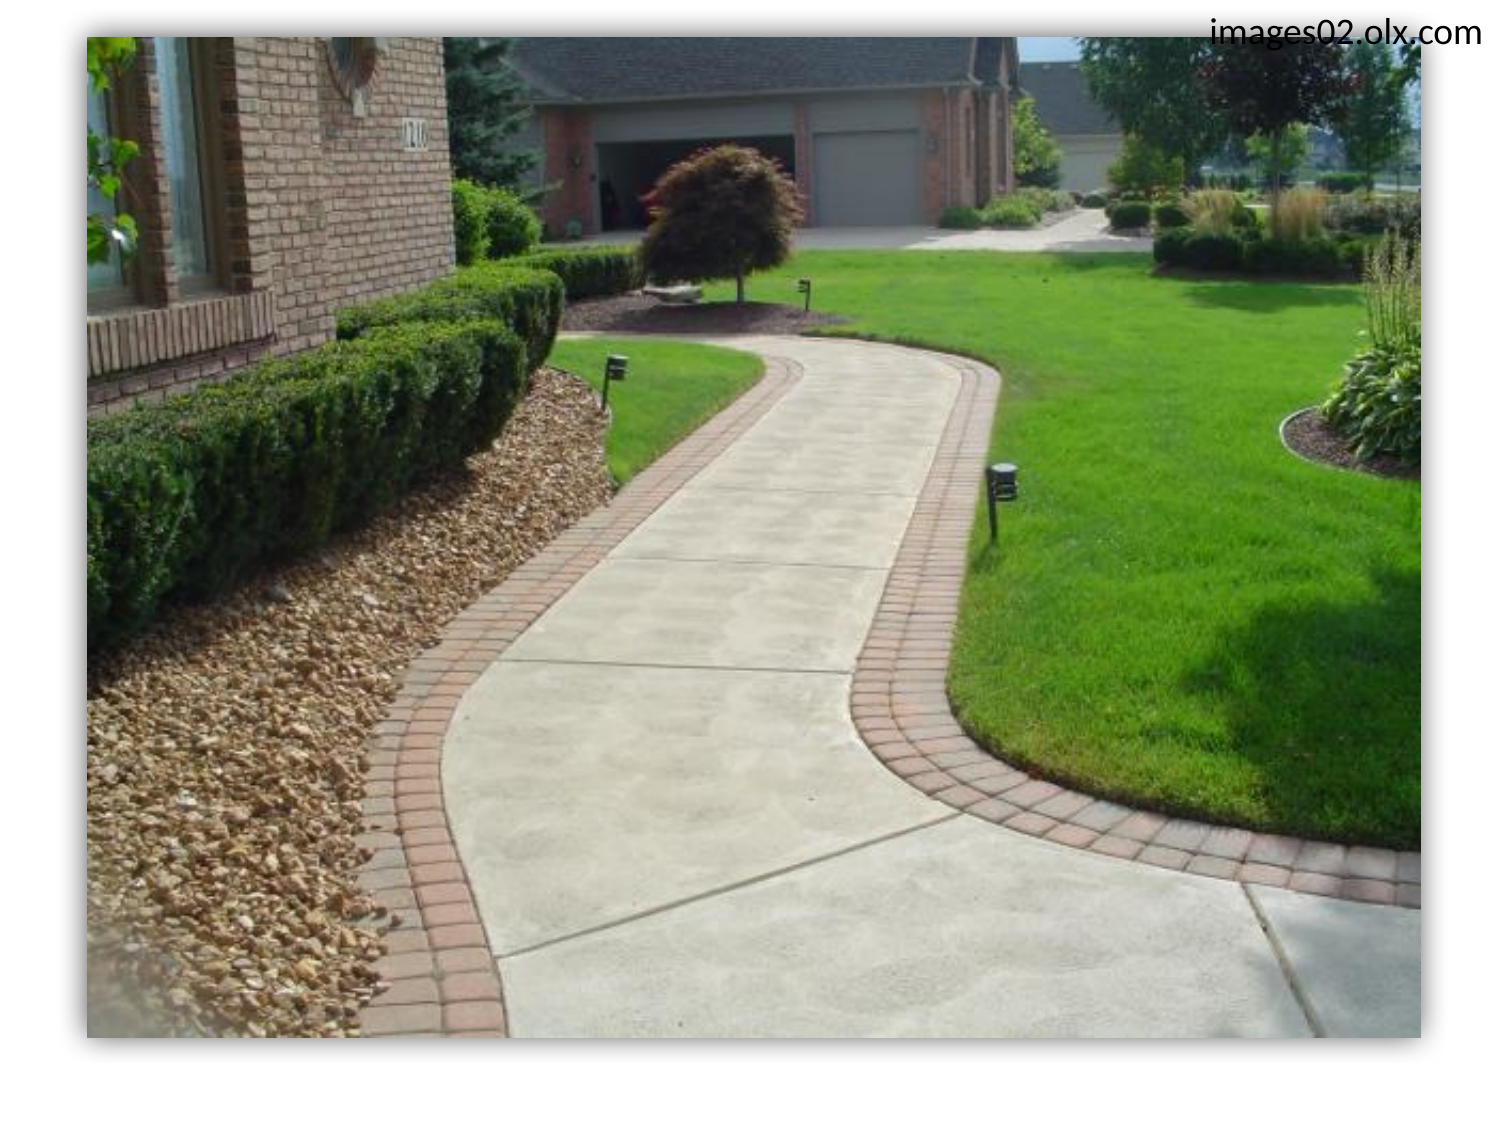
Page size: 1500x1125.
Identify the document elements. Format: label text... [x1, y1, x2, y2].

picture [87, 37, 1421, 1038]
text_box images02.olx.com [1194, 0, 1499, 60]
